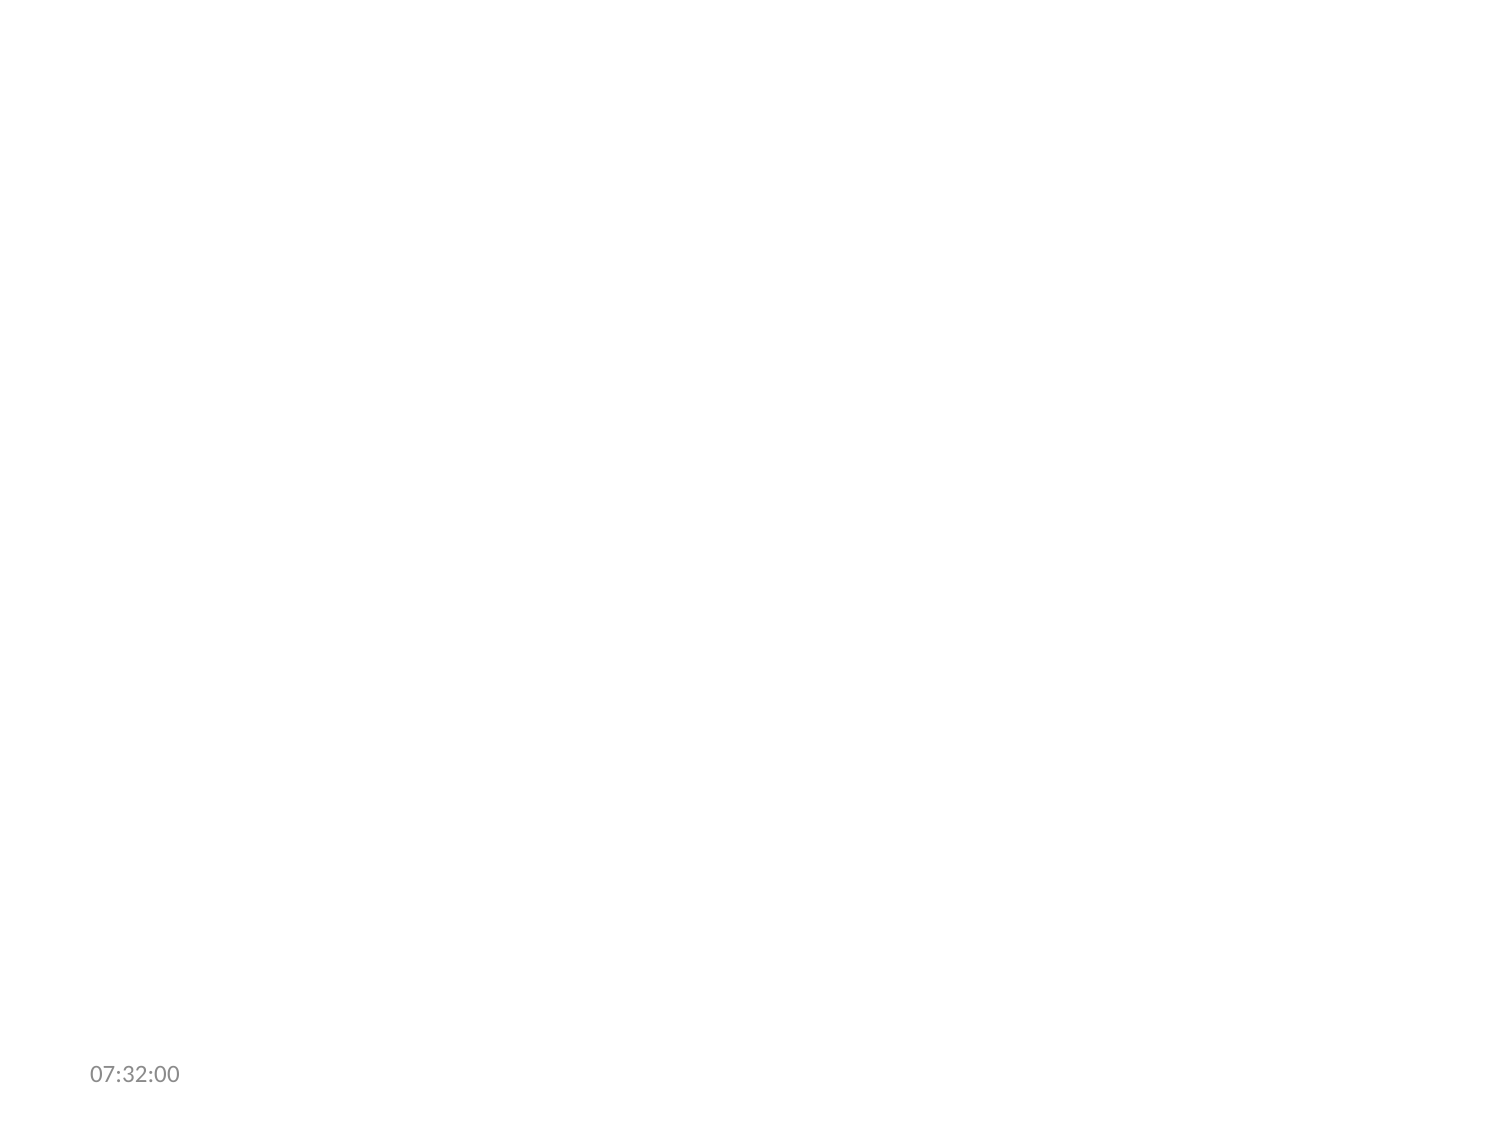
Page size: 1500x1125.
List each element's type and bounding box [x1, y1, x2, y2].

slide_number [75, 1042, 425, 1103]
